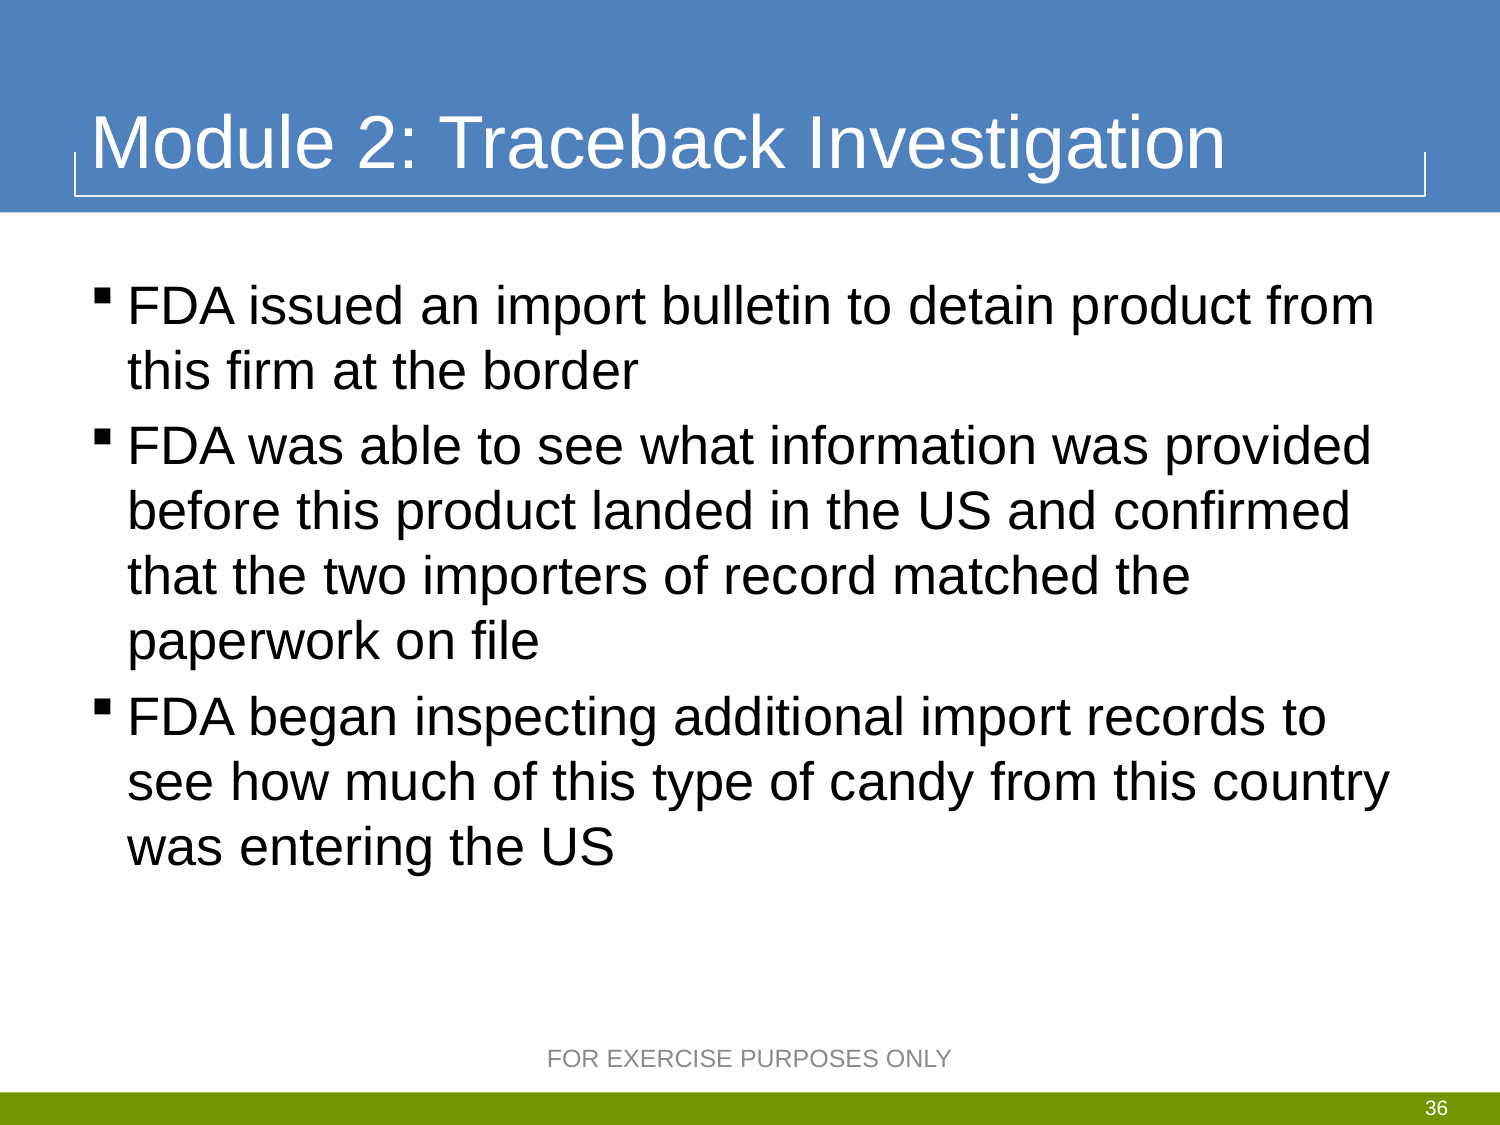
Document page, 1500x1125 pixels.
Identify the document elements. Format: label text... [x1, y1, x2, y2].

title Module 2: Traceback Investigation [74, 44, 1426, 233]
list FDA issued an import bulletin to detain product from this firm at the border FDA was able to see what information was provided before this product landed in the US and confirmed that the two importers of record matched the paperwork on file FDA began inspecting additional import records to see how much of this type of candy from this country was entering the US [74, 262, 1426, 1006]
footer FOR EXERCISE PURPOSES ONLY [512, 1042, 988, 1103]
